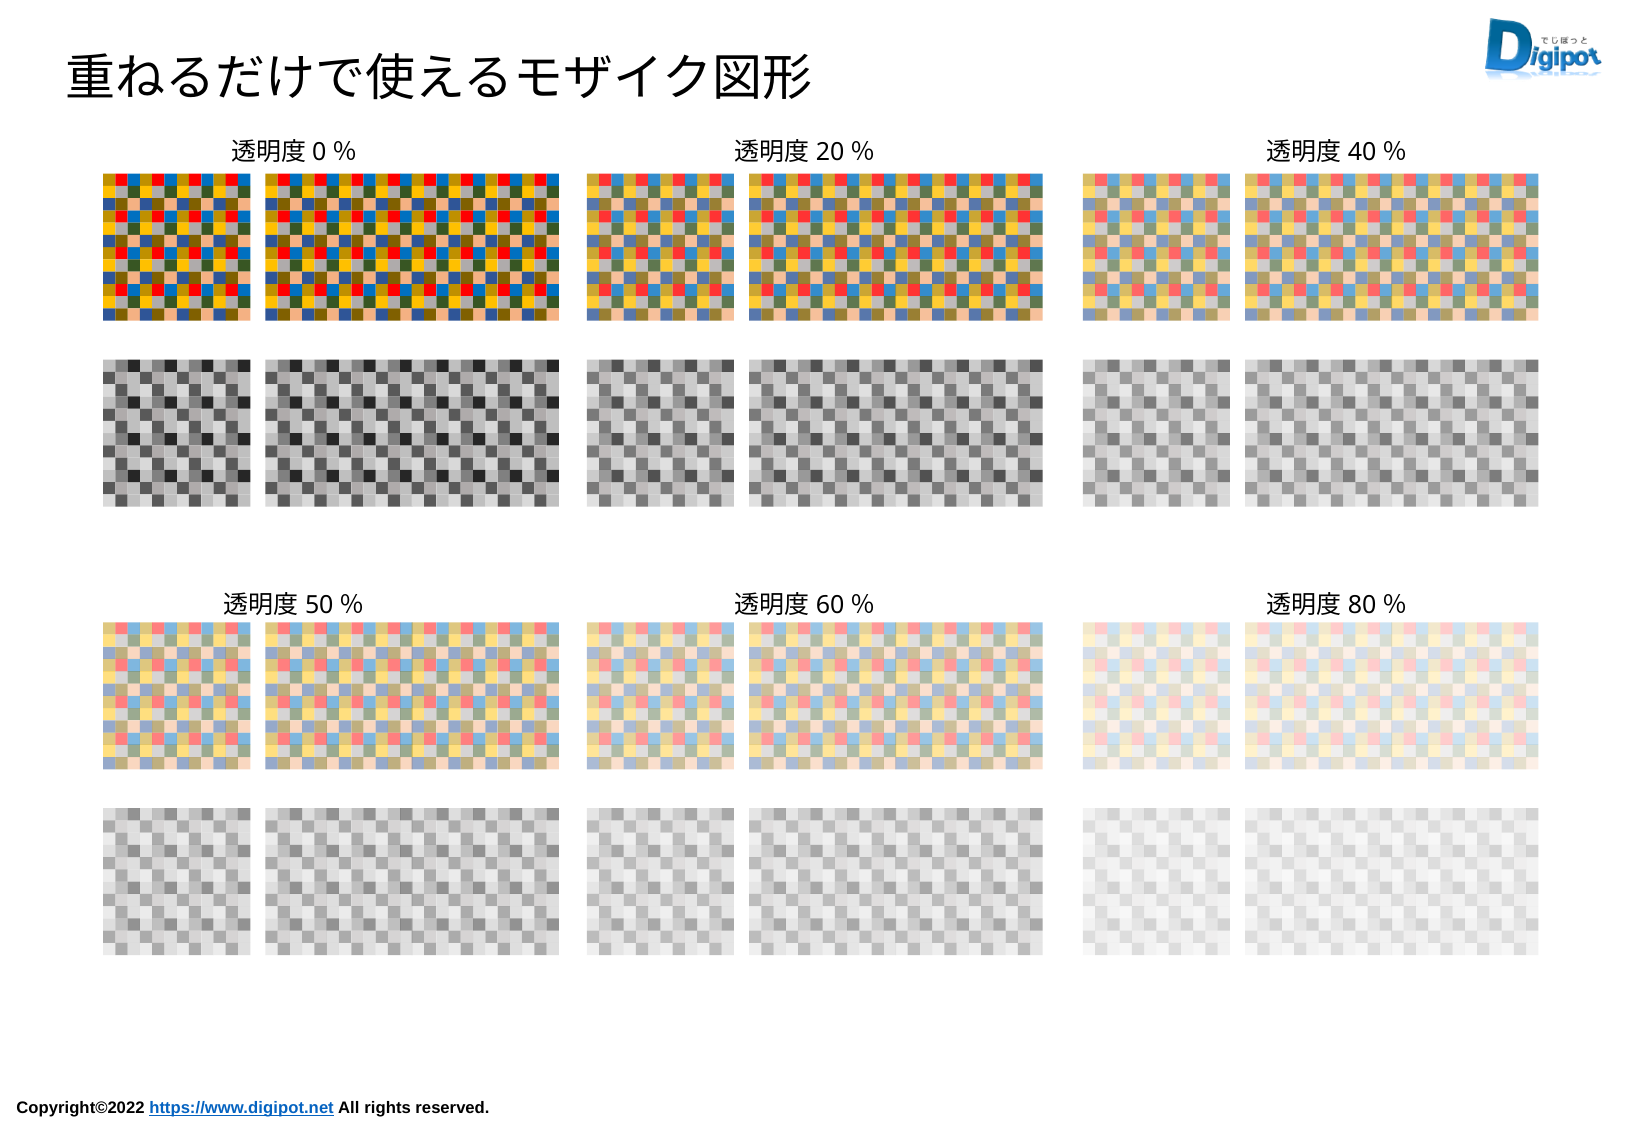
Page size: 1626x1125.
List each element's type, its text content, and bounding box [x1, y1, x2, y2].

picture [1485, 18, 1602, 82]
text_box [103, 359, 251, 507]
text_box 透明度50％ [209, 581, 380, 626]
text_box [1244, 808, 1539, 956]
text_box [1082, 622, 1230, 770]
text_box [749, 808, 1043, 956]
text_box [265, 359, 559, 507]
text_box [103, 808, 251, 956]
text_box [1082, 359, 1230, 507]
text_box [1082, 808, 1230, 956]
text_box 重ねるだけで使えるモザイク図形 [50, 38, 828, 113]
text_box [265, 622, 559, 770]
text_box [749, 173, 1043, 321]
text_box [265, 808, 559, 956]
text_box 透明度80％ [1252, 581, 1423, 622]
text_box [586, 622, 734, 770]
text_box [749, 622, 1043, 770]
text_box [103, 622, 251, 770]
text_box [103, 173, 251, 321]
text_box 透明度0％ [216, 128, 373, 173]
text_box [1244, 622, 1539, 770]
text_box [749, 359, 1043, 507]
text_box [265, 173, 559, 321]
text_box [1244, 359, 1539, 507]
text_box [586, 359, 734, 507]
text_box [586, 808, 734, 956]
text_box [1244, 173, 1539, 321]
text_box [1082, 173, 1230, 321]
text_box 透明度60％ [720, 581, 890, 626]
text_box 透明度20％ [720, 128, 890, 173]
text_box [586, 173, 734, 321]
text_box 透明度40％ [1252, 128, 1423, 173]
